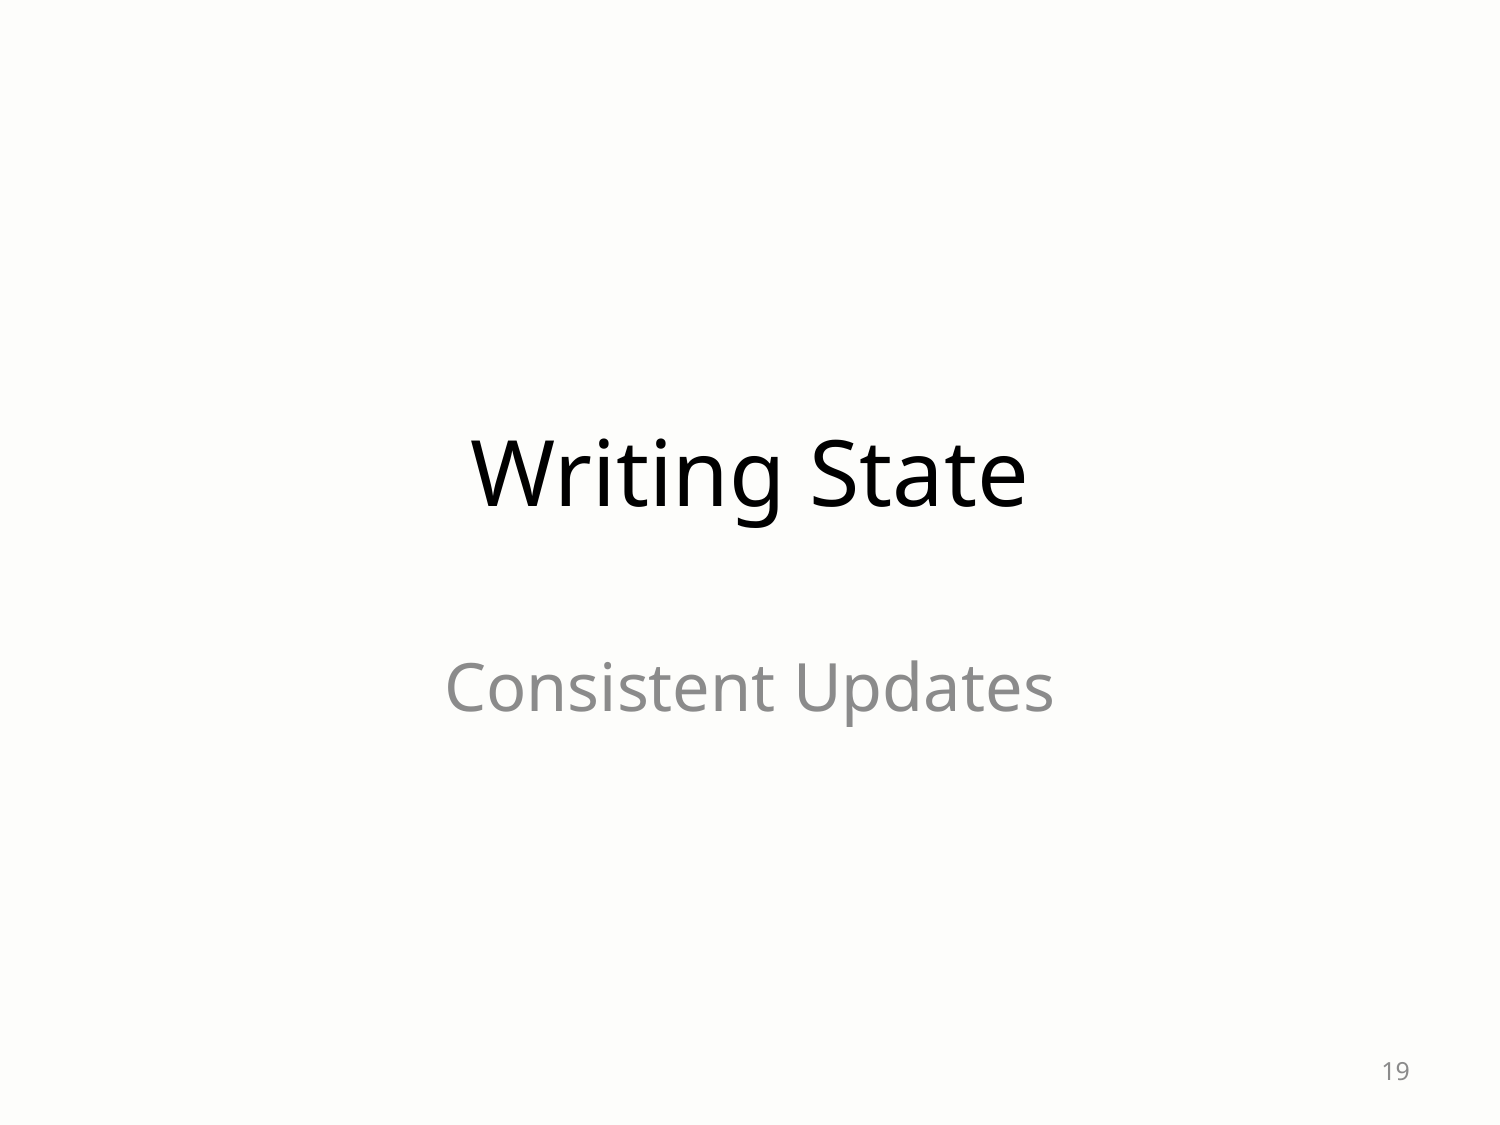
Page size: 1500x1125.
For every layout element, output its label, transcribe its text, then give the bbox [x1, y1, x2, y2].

slide_number 19 [1074, 1042, 1425, 1103]
title Writing State [112, 349, 1388, 591]
subtitle Consistent Updates [225, 637, 1275, 925]
